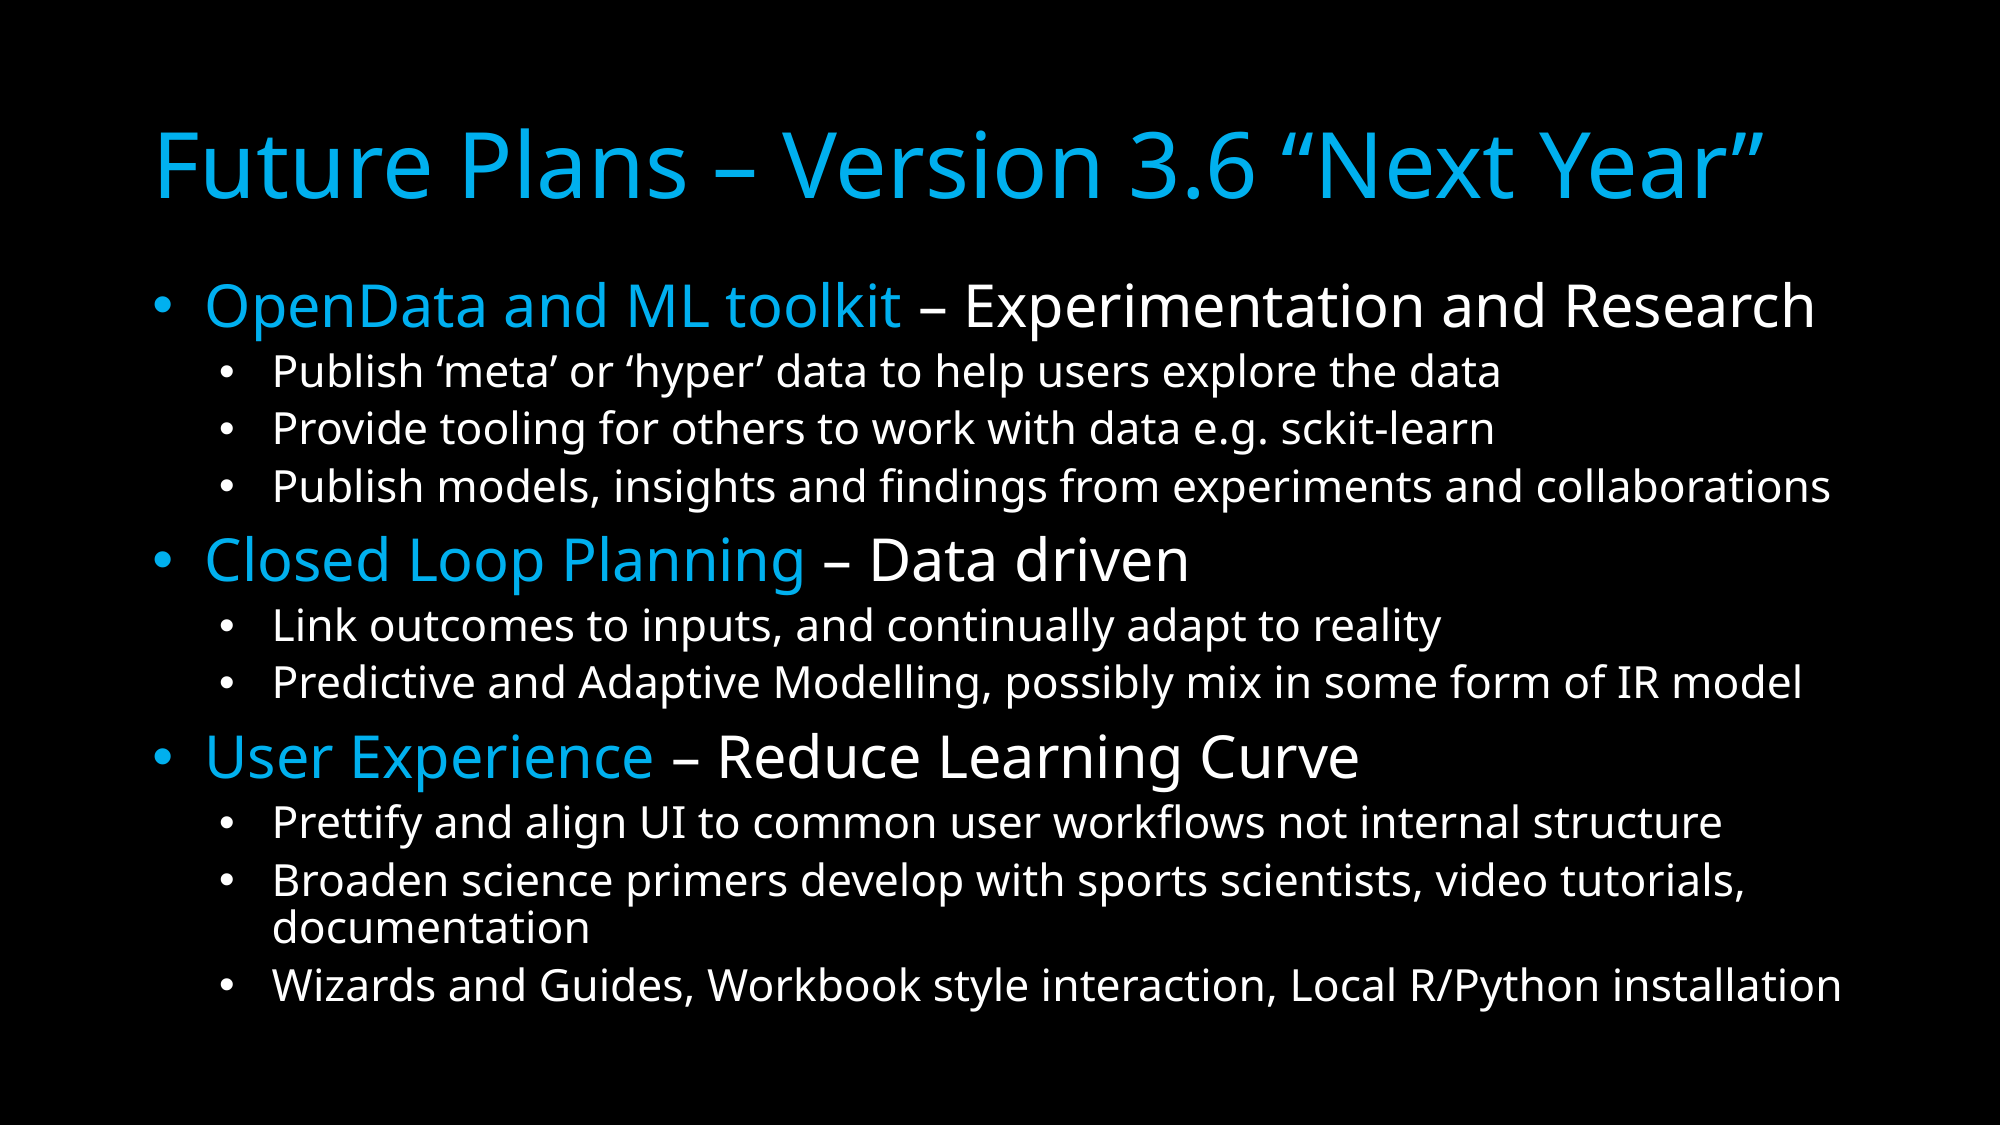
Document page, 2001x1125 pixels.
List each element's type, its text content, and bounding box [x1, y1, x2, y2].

title Future Plans – Version 3.6 “Next Year” [137, 59, 1863, 268]
list OpenData and ML toolkit – Experimentation and Research Publish ‘meta’ or ‘hyper’ data to help users explore the data Provide tooling for others to work with data e.g. sckit-learn Publish models, insights and findings from experiments and collaborations Closed Loop Planning – Data driven Link outcomes to inputs, and continually adapt to reality Predictive and Adaptive Modelling, possibly mix in some form of IR model User Experience – Reduce Learning Curve Prettify and align UI to common user workflows not internal structure Broaden science primers develop with sports scientists, video tutorials, documentation Wizards and Guides, Workbook style interaction, Local R/Python installation [137, 268, 1863, 1041]
